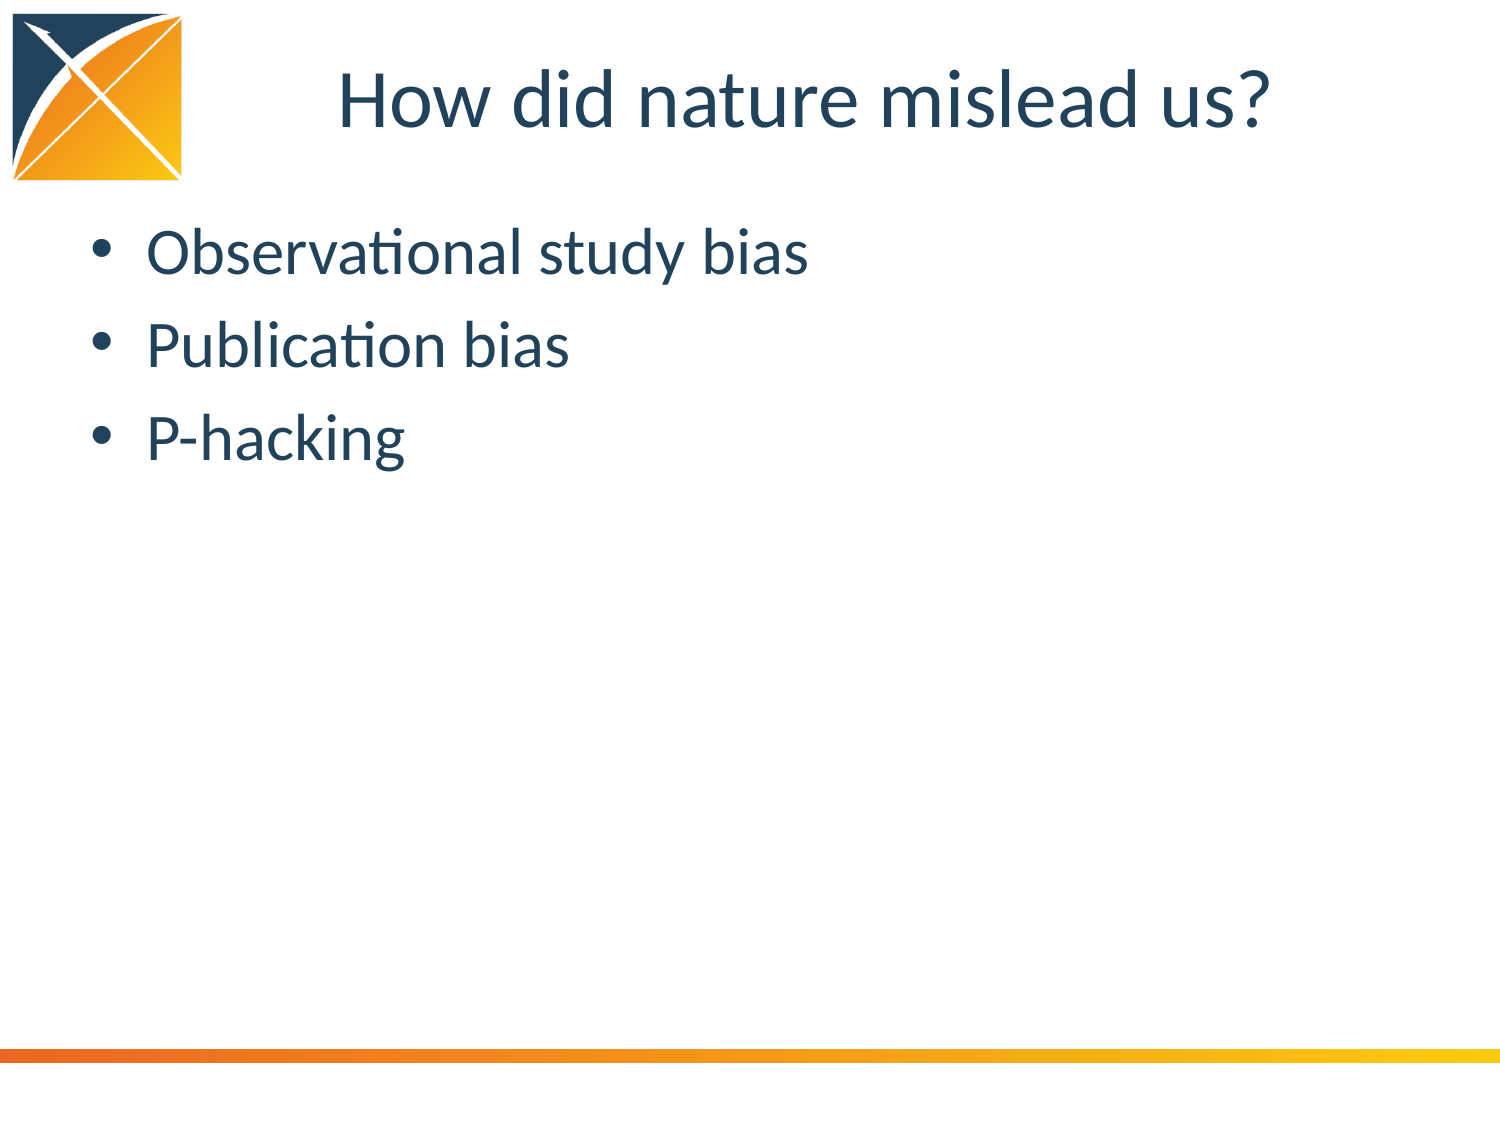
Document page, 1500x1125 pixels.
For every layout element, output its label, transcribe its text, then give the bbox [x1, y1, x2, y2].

title How did nature mislead us? [187, 24, 1425, 163]
list Observational study bias Publication bias P-hacking [75, 200, 1425, 1005]
picture [0, 0, 206, 200]
